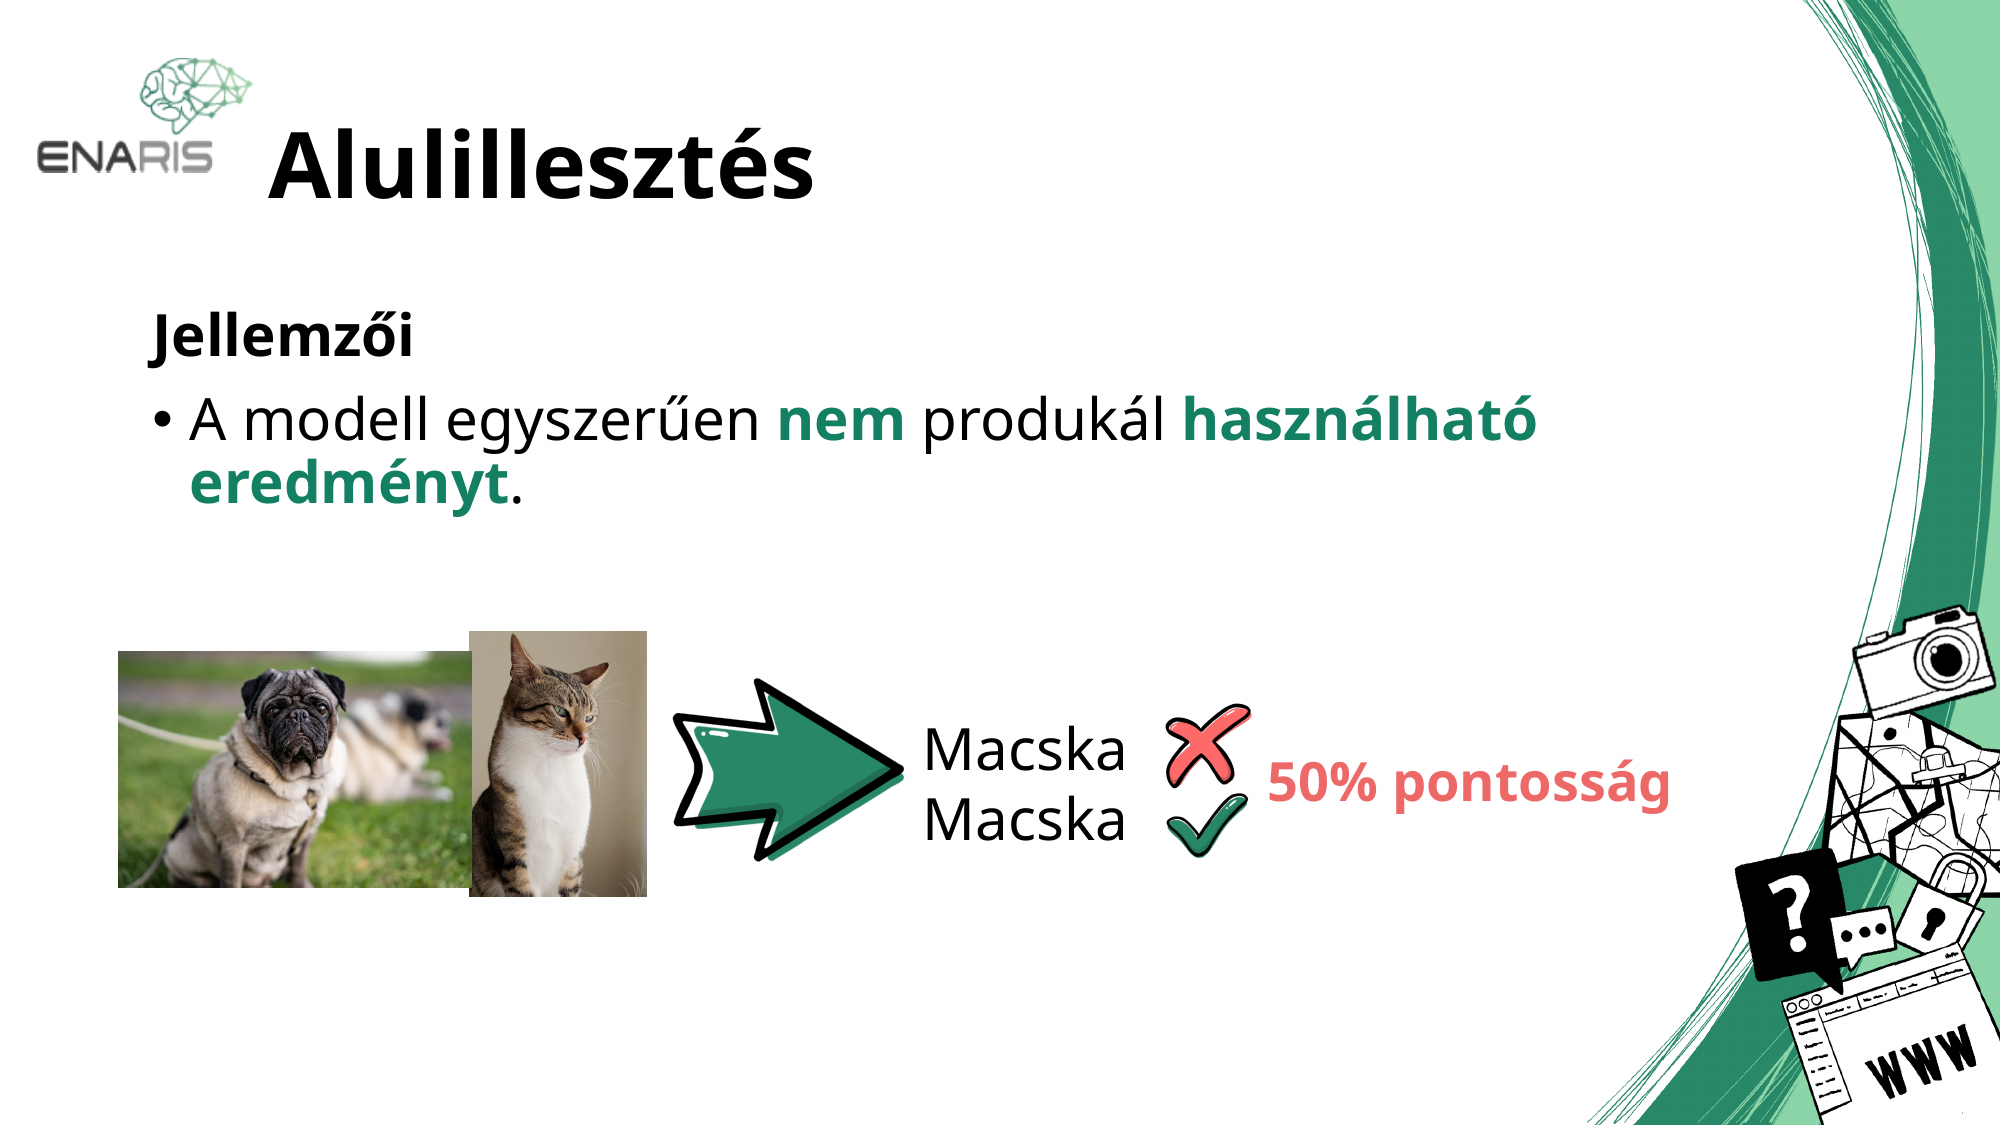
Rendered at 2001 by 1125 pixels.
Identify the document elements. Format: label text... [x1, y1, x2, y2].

picture [408, 0, 2000, 1125]
picture [1134, 691, 1275, 886]
text_box Macska Macska [928, 704, 1146, 859]
text_box 50% pontosság [1263, 739, 1736, 820]
picture [117, 631, 647, 897]
picture [37, 58, 254, 173]
title Alulillesztés [253, 59, 1863, 278]
list Jellemzői A modell egyszerűen nem produkál használható eredményt. [137, 298, 1687, 1013]
picture [650, 635, 928, 912]
